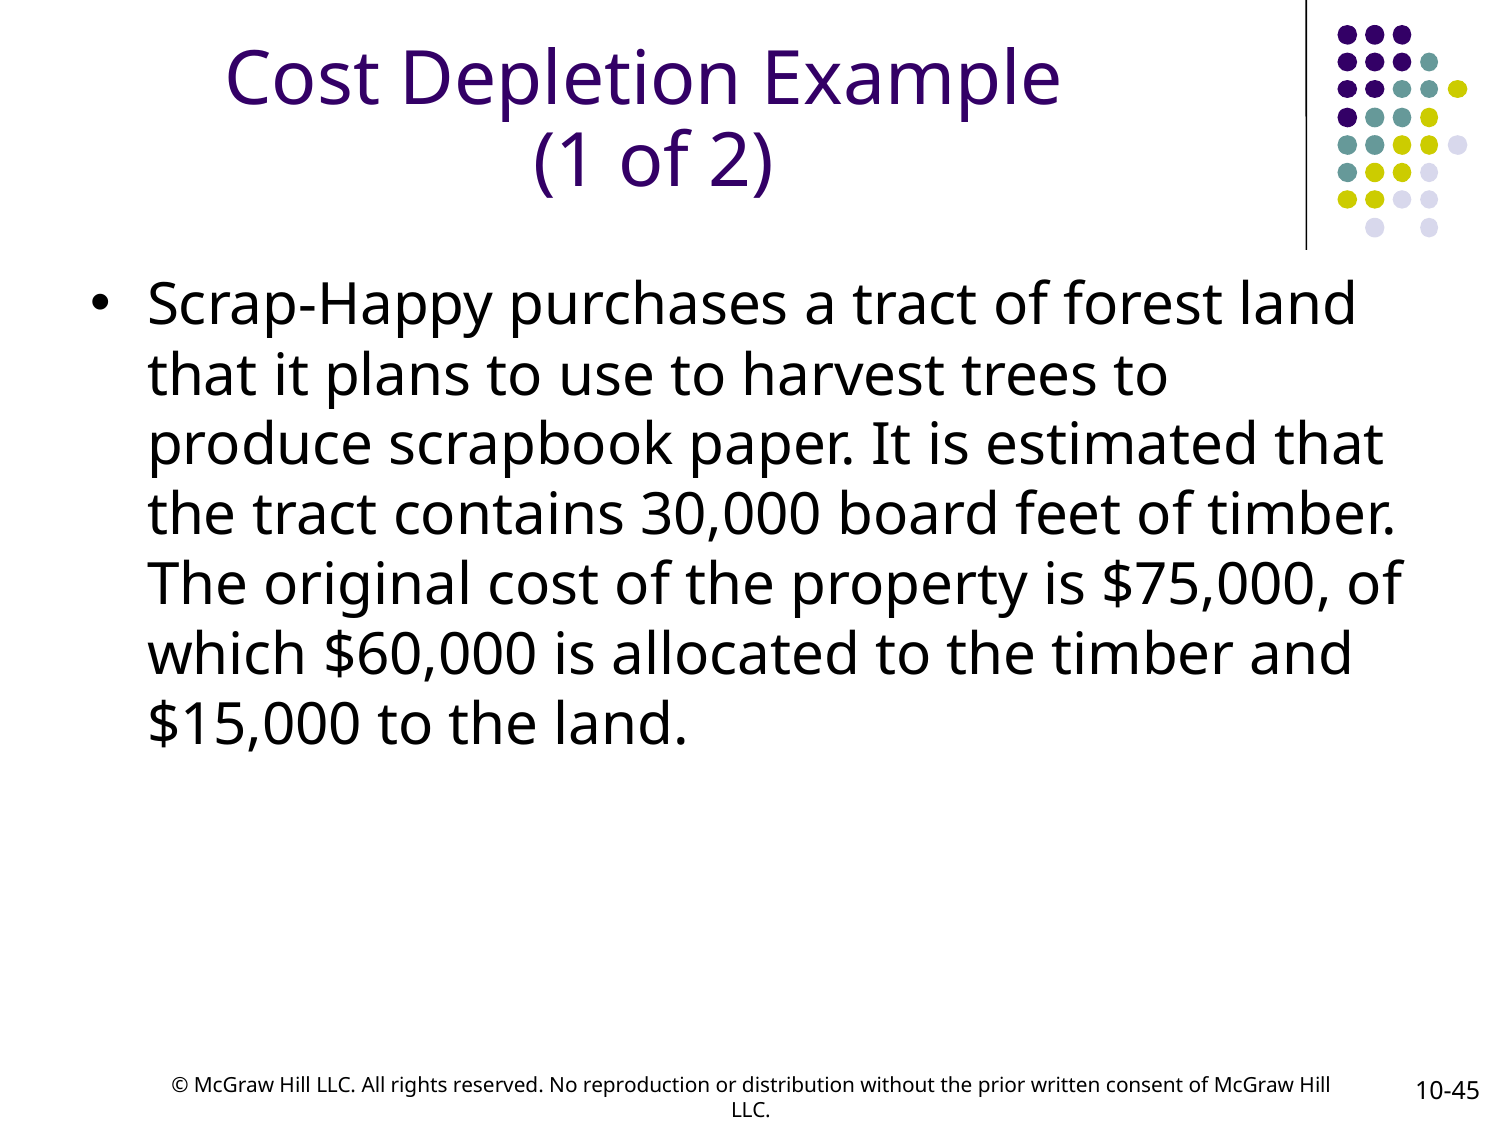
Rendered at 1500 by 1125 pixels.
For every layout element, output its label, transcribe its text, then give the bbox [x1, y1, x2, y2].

slide_number 10-45 [1345, 1061, 1496, 1122]
title Cost Depletion Example (1 of 2) [32, 8, 1275, 234]
list Scrap-Happy purchases a tract of forest land that it plans to use to harvest trees to produce scrapbook paper. It is estimated that the tract contains 30,000 board feet of timber. The original cost of the property is $75,000, of which $60,000 is allocated to the timber and $15,000 to the land. [75, 259, 1425, 1062]
